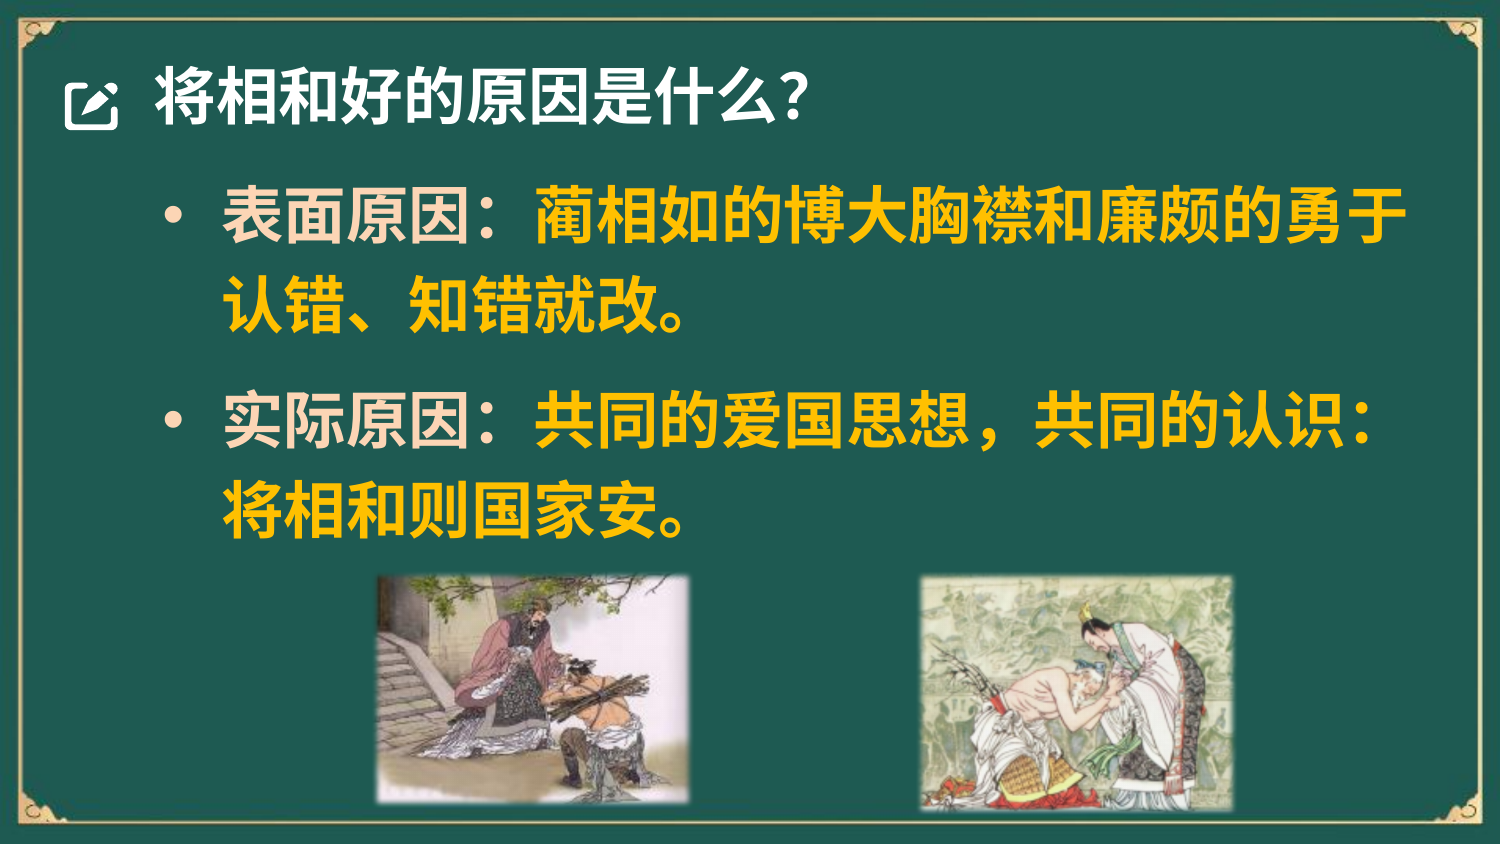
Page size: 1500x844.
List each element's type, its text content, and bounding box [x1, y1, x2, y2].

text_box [64, 49, 1124, 141]
text_box 表面原因：蔺相如的博大胸襟和廉颇的勇于认错、知错就改。 实际原因：共同的爱国思想，共同的认识：将相和则国家安。 [147, 154, 1462, 554]
picture [0, 0, 1500, 844]
